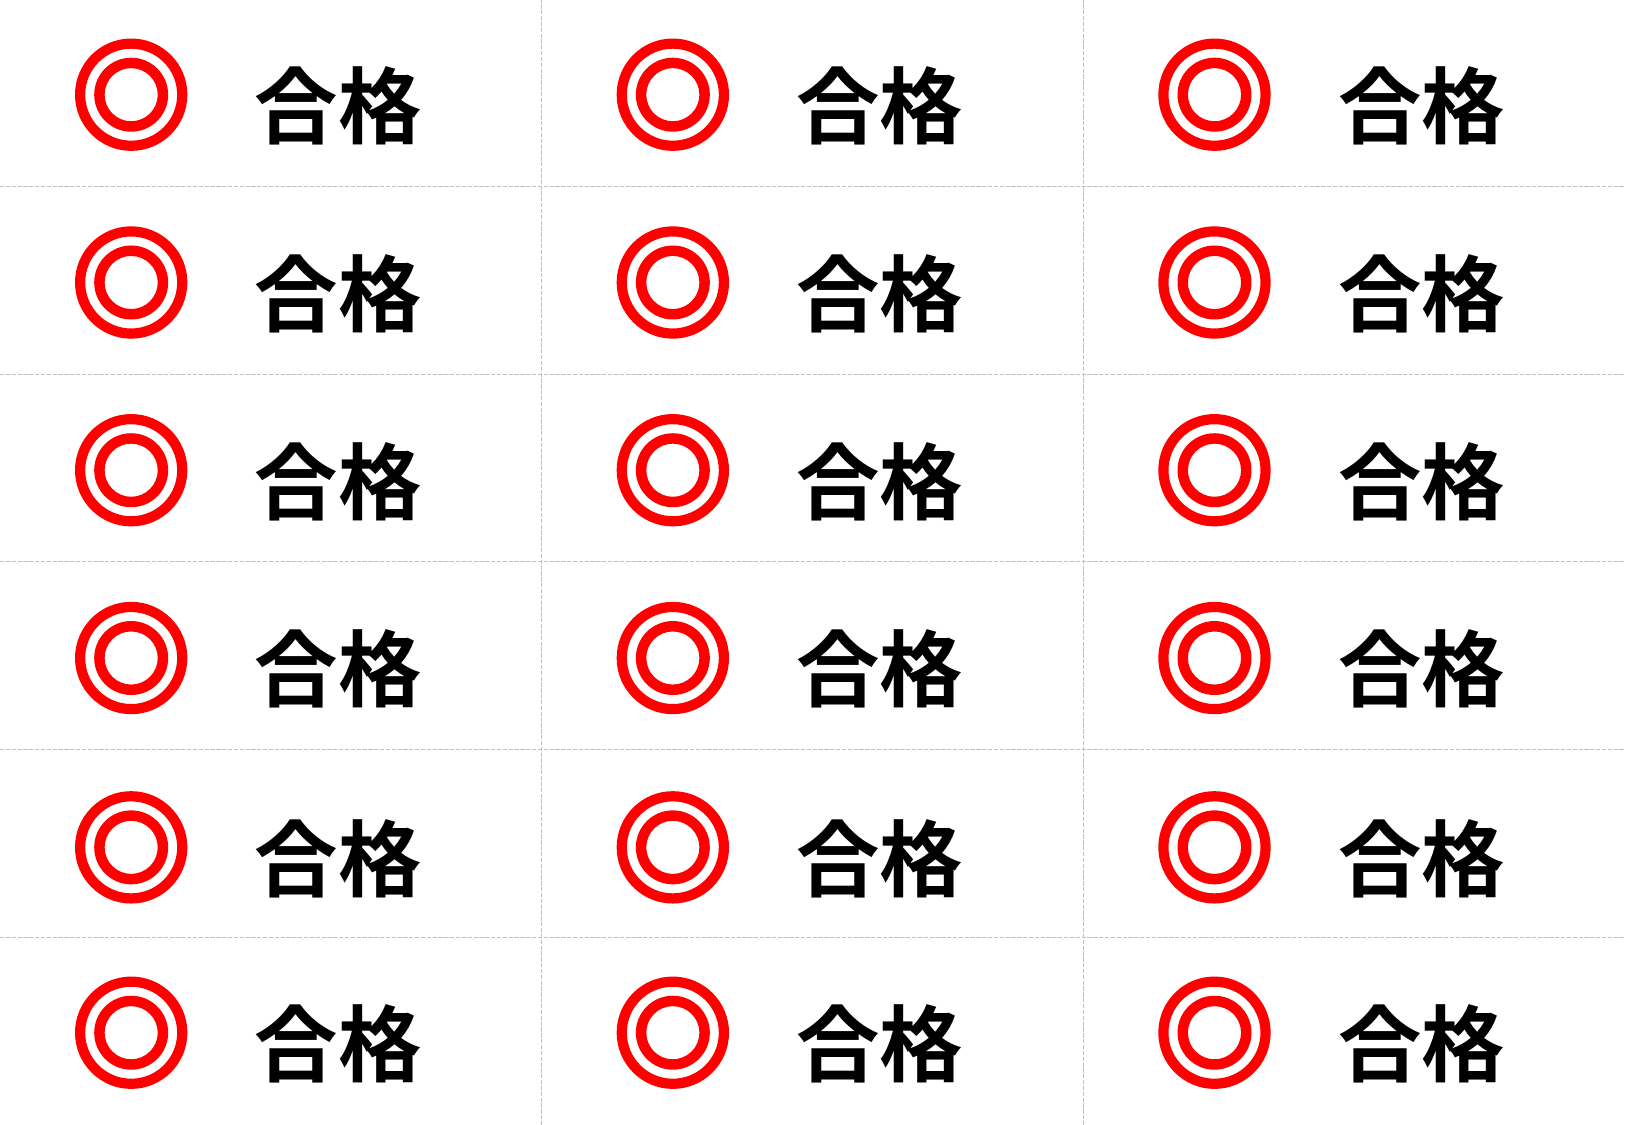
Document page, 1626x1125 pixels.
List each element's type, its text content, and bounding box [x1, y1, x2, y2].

text_box [615, 413, 731, 528]
text_box 合格 [796, 54, 964, 155]
text_box [615, 225, 731, 340]
text_box 合格 [254, 806, 422, 907]
text_box [615, 790, 731, 905]
text_box [73, 225, 189, 340]
text_box 合格 [254, 242, 422, 343]
text_box 合格 [1338, 992, 1505, 1093]
text_box [615, 37, 731, 152]
text_box [73, 37, 189, 152]
text_box [1157, 413, 1272, 528]
text_box [73, 413, 189, 528]
text_box 合格 [254, 54, 422, 155]
text_box 合格 [1338, 617, 1505, 718]
text_box 合格 [796, 806, 964, 907]
text_box 合格 [1338, 429, 1505, 530]
text_box [615, 975, 731, 1090]
text_box 合格 [796, 242, 964, 343]
text_box 合格 [1338, 54, 1505, 155]
text_box [73, 975, 189, 1090]
text_box 合格 [796, 992, 964, 1093]
text_box [1157, 975, 1272, 1090]
text_box [1157, 600, 1272, 716]
text_box [1157, 37, 1272, 152]
text_box [615, 600, 731, 716]
text_box 合格 [254, 429, 422, 530]
text_box [73, 600, 189, 716]
text_box [1157, 790, 1272, 905]
text_box [1157, 225, 1272, 340]
text_box 合格 [254, 992, 422, 1093]
text_box 合格 [796, 617, 964, 718]
text_box [73, 790, 189, 905]
text_box 合格 [1338, 806, 1505, 907]
text_box 合格 [1338, 242, 1505, 343]
text_box 合格 [254, 617, 422, 718]
text_box 合格 [796, 429, 964, 530]
